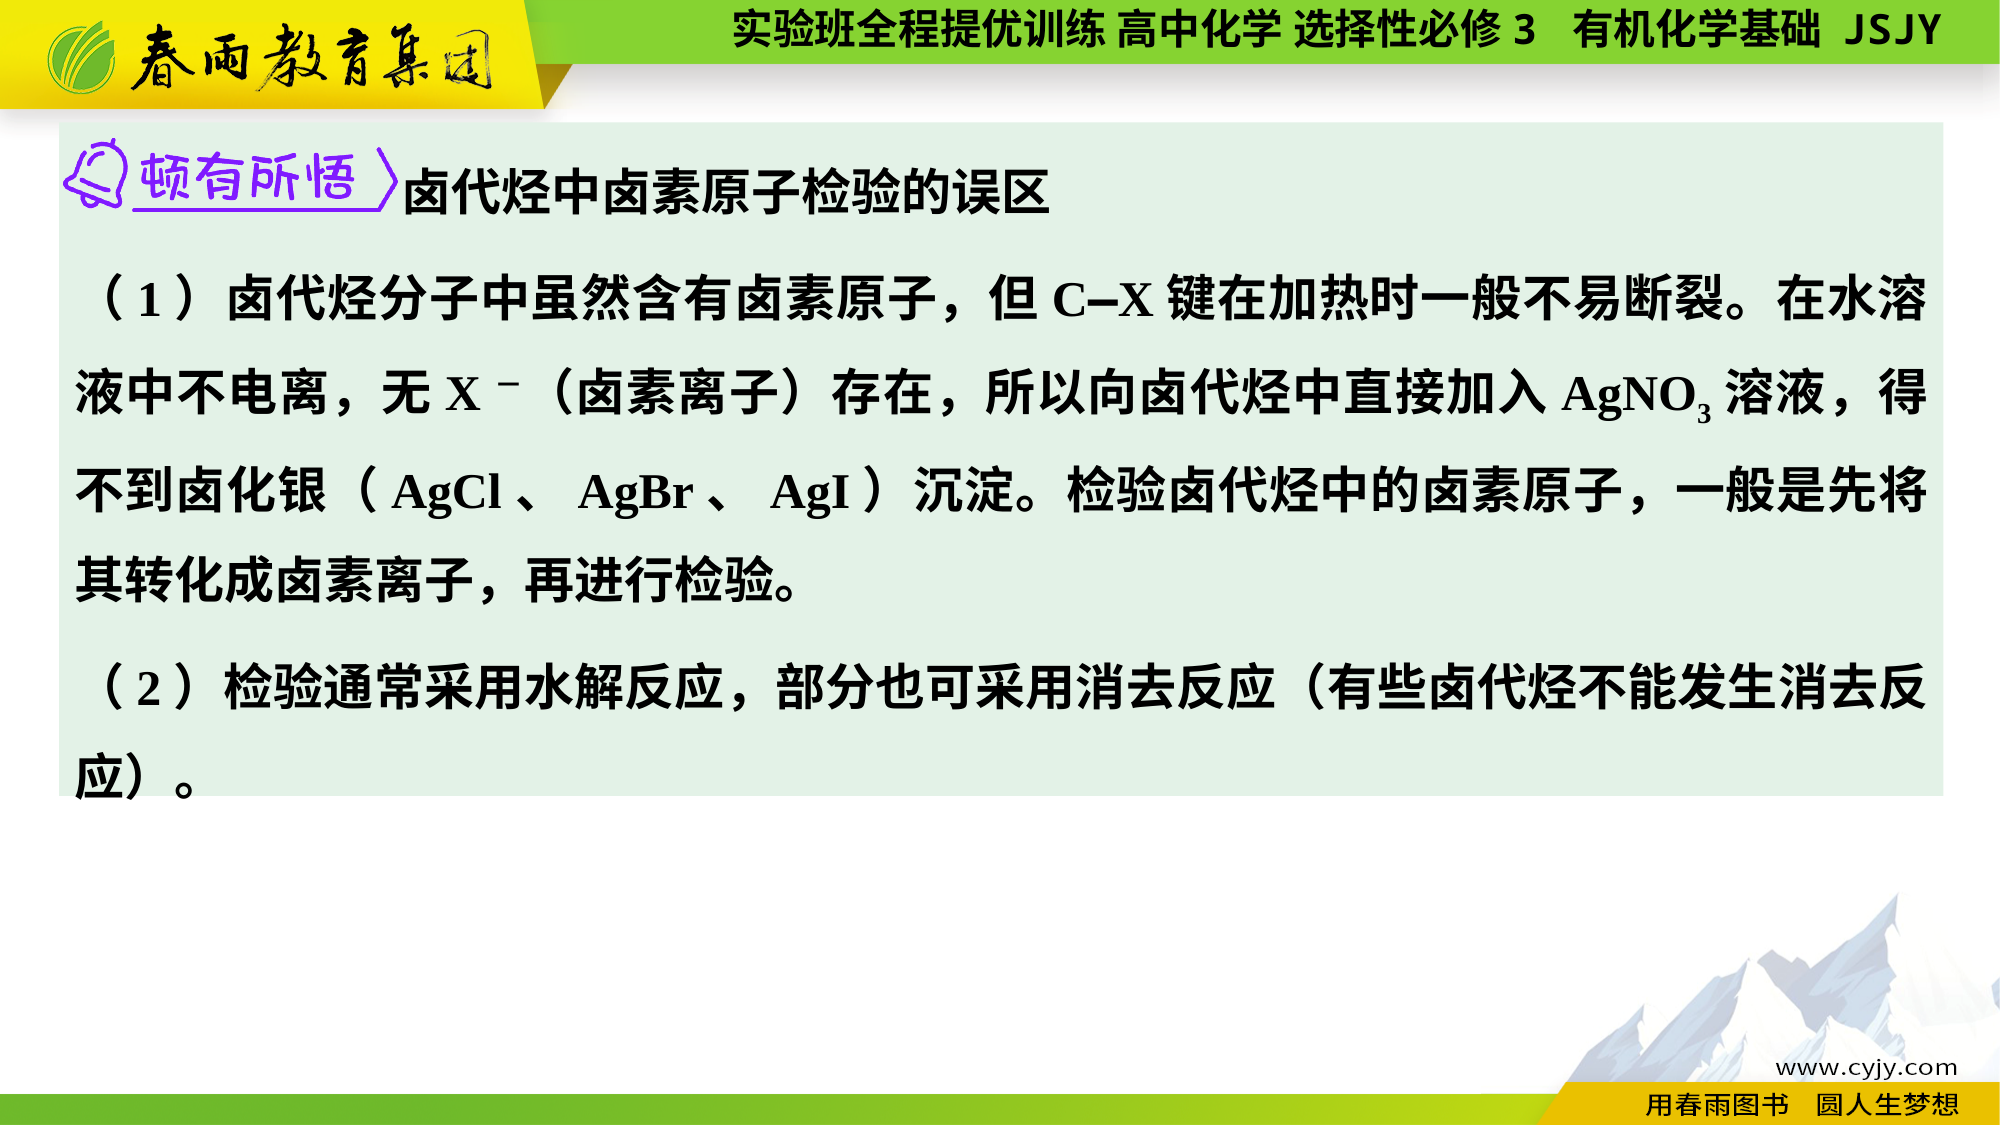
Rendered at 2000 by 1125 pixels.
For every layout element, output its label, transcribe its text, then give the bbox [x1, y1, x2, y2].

picture [0, 0, 2000, 1125]
list 卤代烃中卤素原子检验的误区 （1）卤代烃分子中虽然含有卤素原子，但C—X键在加热时一般不易断裂。在水溶液中不电离，无X－（卤素离子）存在，所以向卤代烃中直接加入AgNO3溶液，得不到卤化银（AgCl、AgBr、AgI）沉淀。检验卤代烃中的卤素原子，一般是先将其转化成卤素离子，再进行检验。 （2）检验通常采用水解反应，部分也可采用消去反应（有些卤代烃不能发生消去反应）。 [59, 122, 1944, 796]
